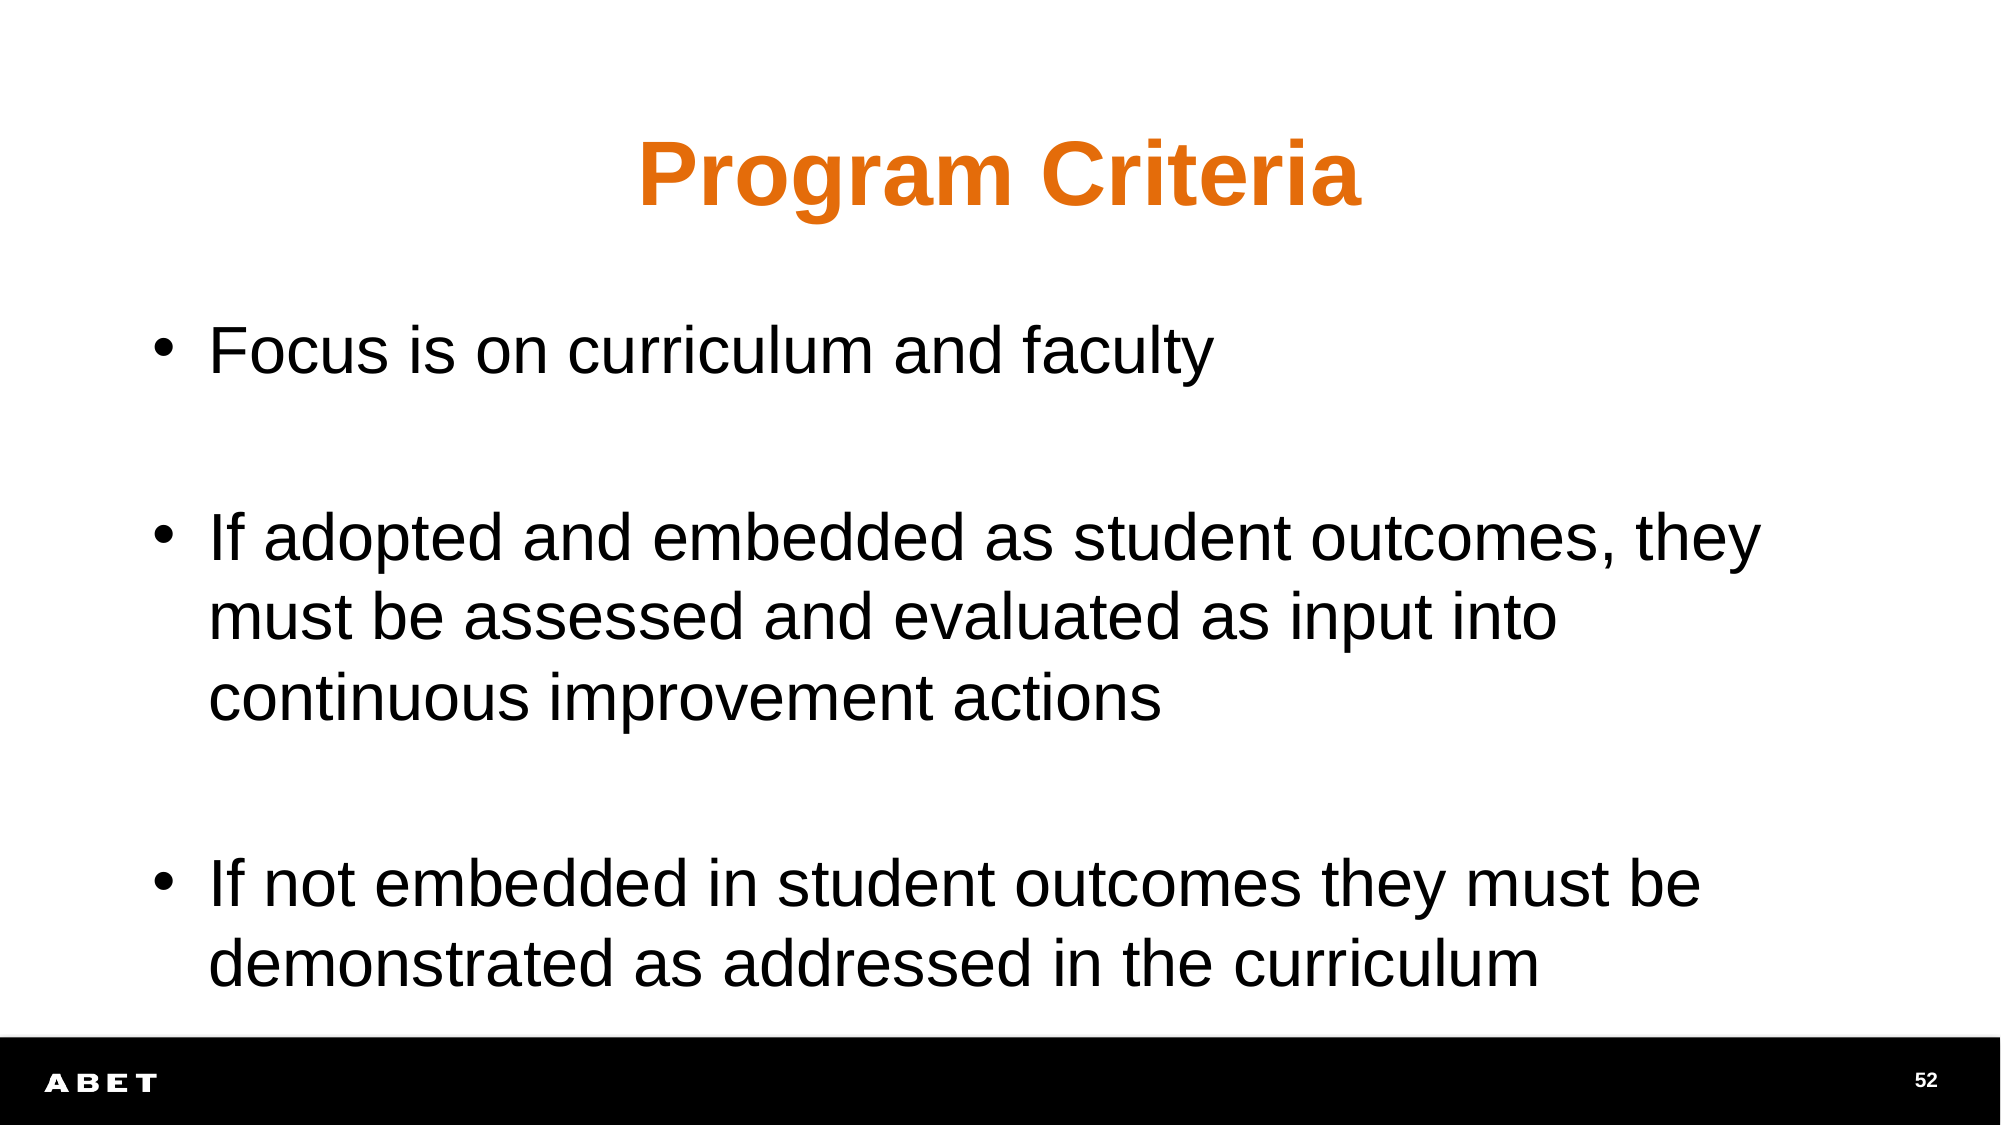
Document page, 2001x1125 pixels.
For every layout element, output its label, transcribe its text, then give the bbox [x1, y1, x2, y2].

list Focus is on curriculum and faculty If adopted and embedded as student outcomes, they must be assessed and evaluated as input into continuous improvement actions If not embedded in student outcomes they must be demonstrated as addressed in the curriculum [137, 299, 1863, 1014]
picture [16, 1052, 184, 1113]
title Program Criteria [137, 59, 1863, 278]
